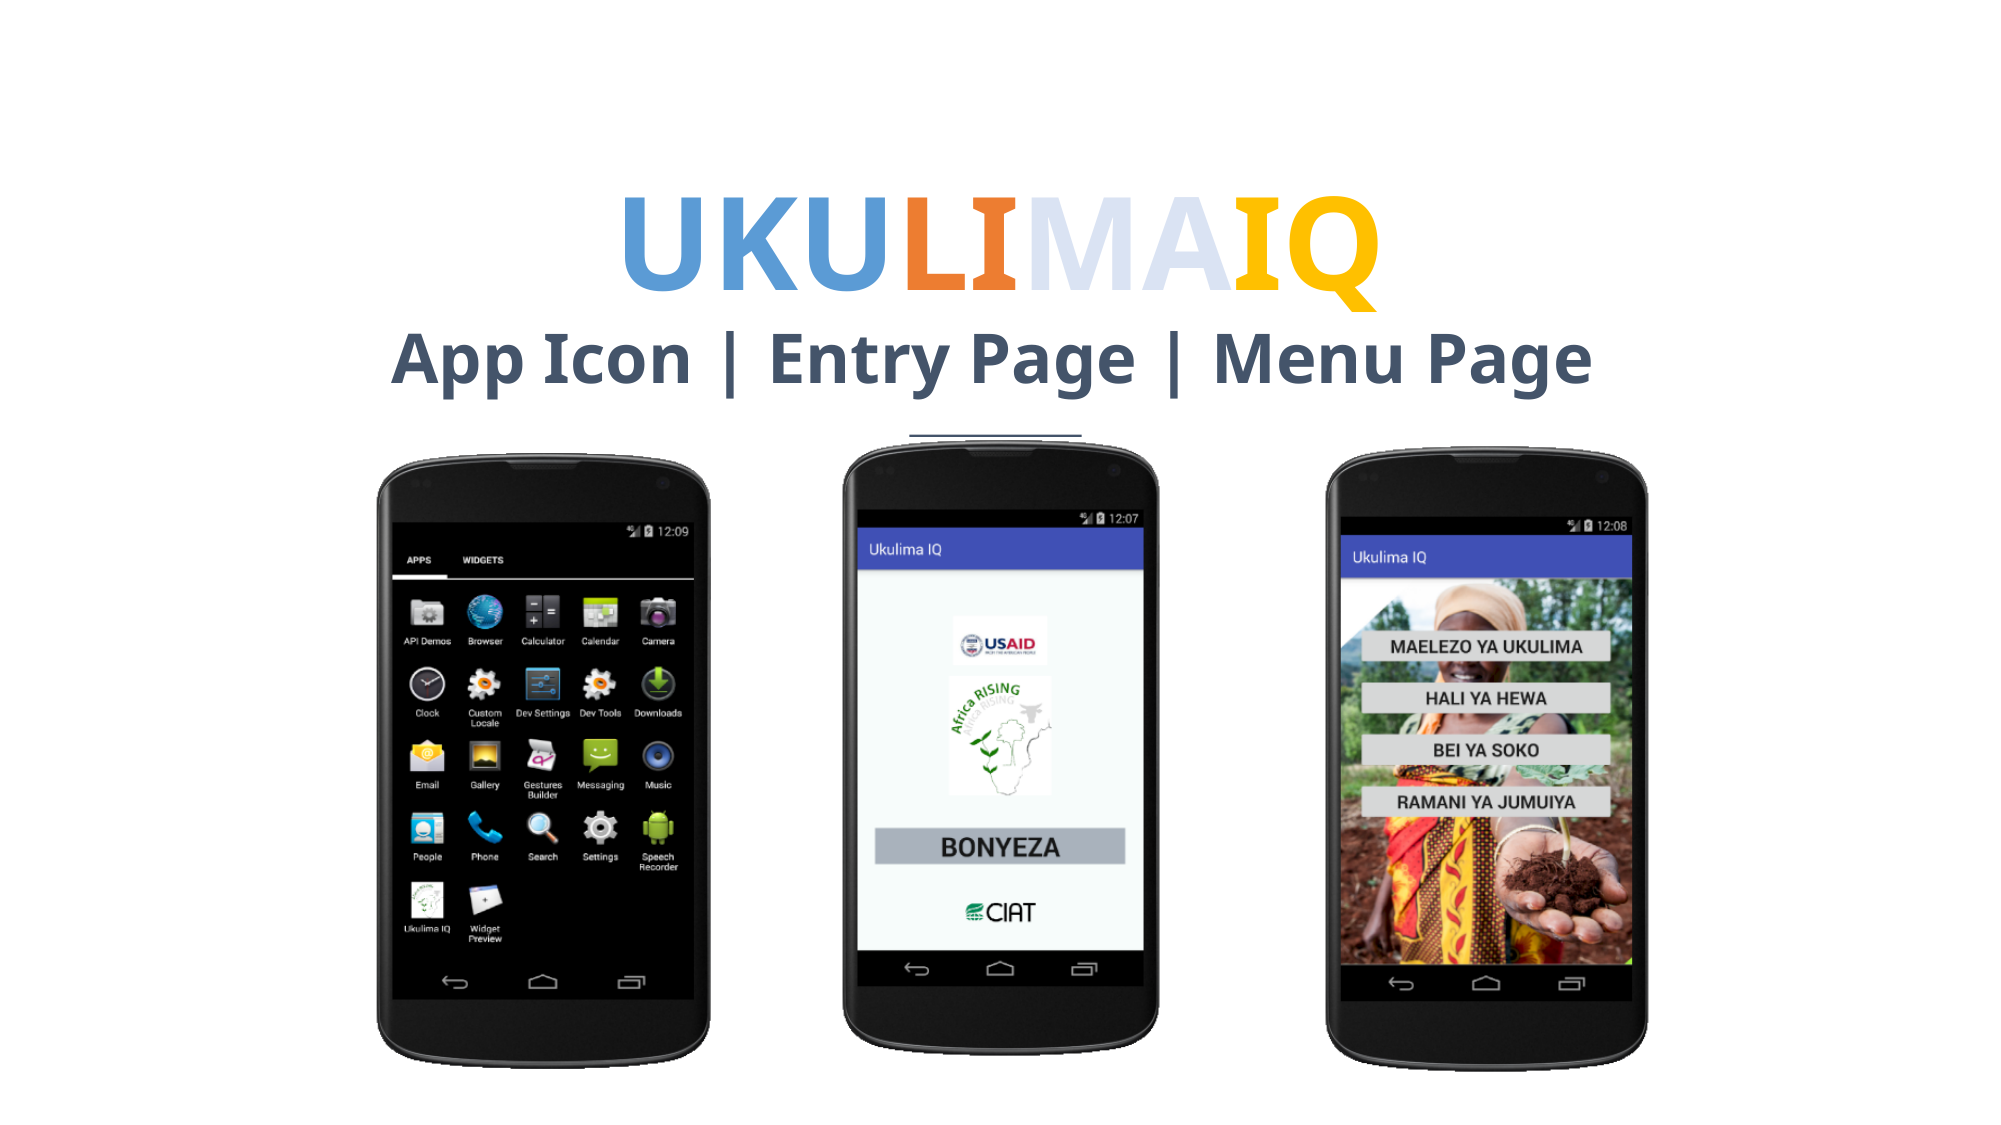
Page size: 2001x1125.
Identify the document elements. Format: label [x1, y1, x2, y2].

text_box [307, 158, 1679, 1075]
